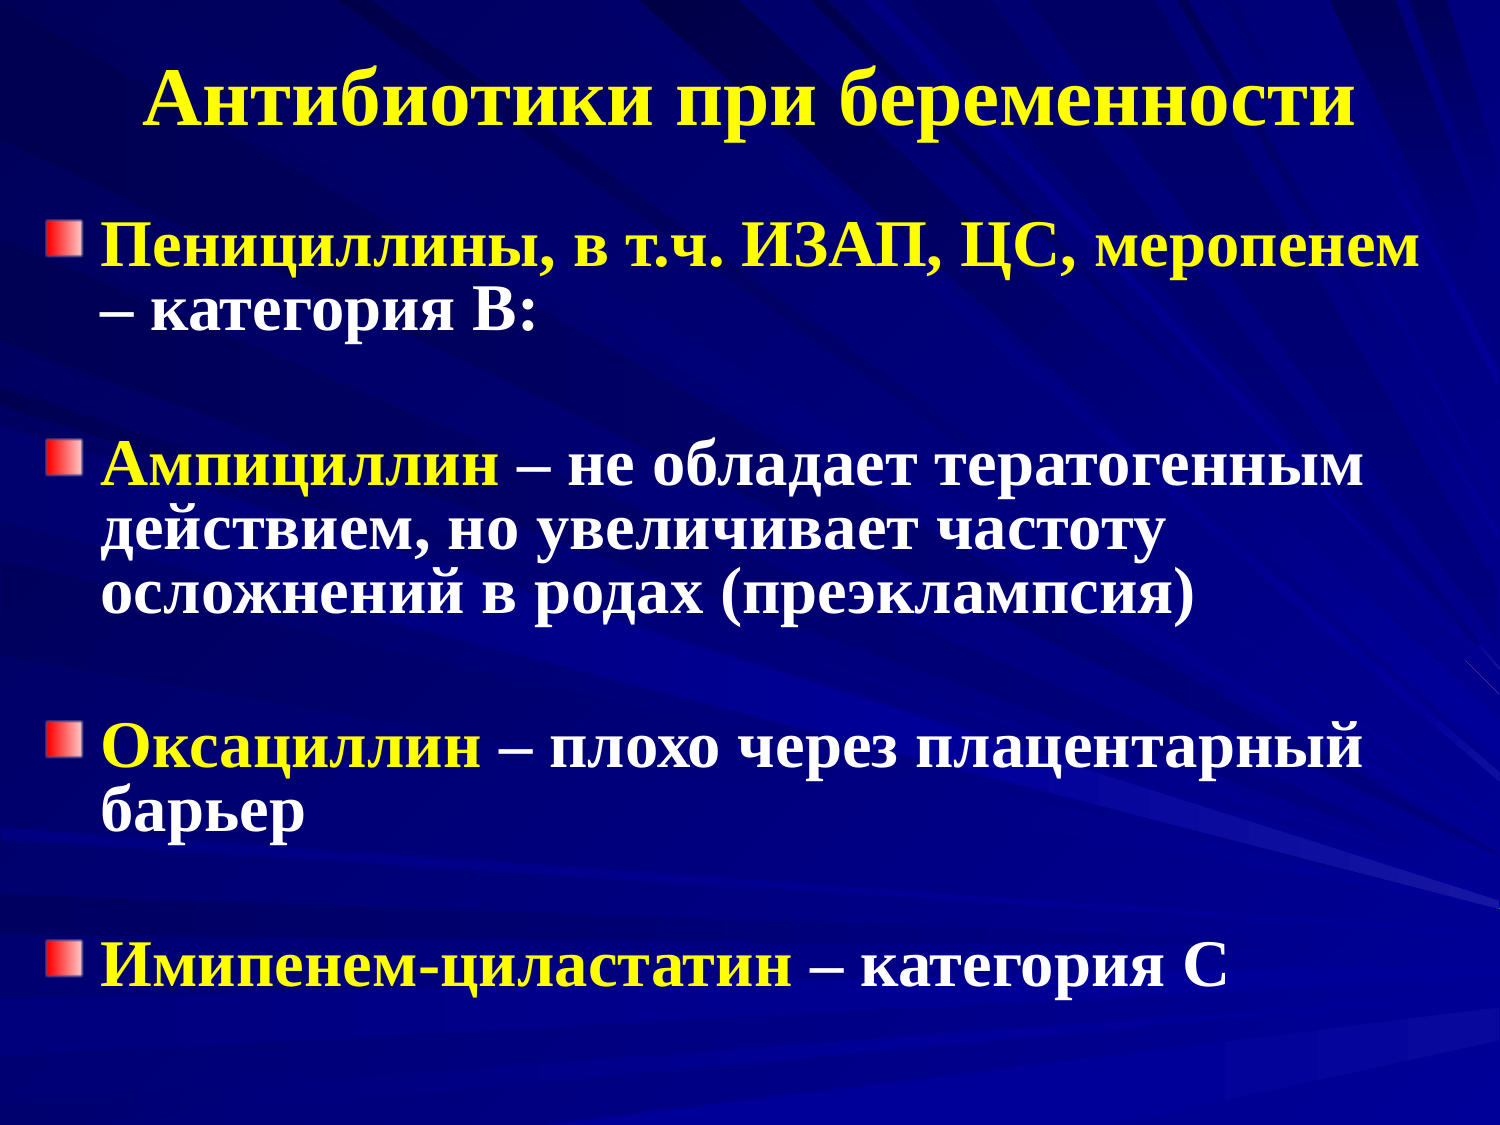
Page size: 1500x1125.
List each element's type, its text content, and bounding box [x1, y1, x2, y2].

picture [44, 437, 87, 480]
picture [44, 938, 87, 981]
title Антибиотики при беременности [74, 0, 1426, 185]
picture [44, 218, 87, 261]
picture [44, 719, 87, 762]
list Пенициллины, в т.ч. ИЗАП, ЦС, меропенем – категория В: Ампициллин – не обладает тератогенным действием, но увеличивает частоту осложнений в родах (преэклампсия) Оксациллин – плохо через плацентарный барьер Имипенем-циластатин – категория С [29, 207, 1471, 1083]
